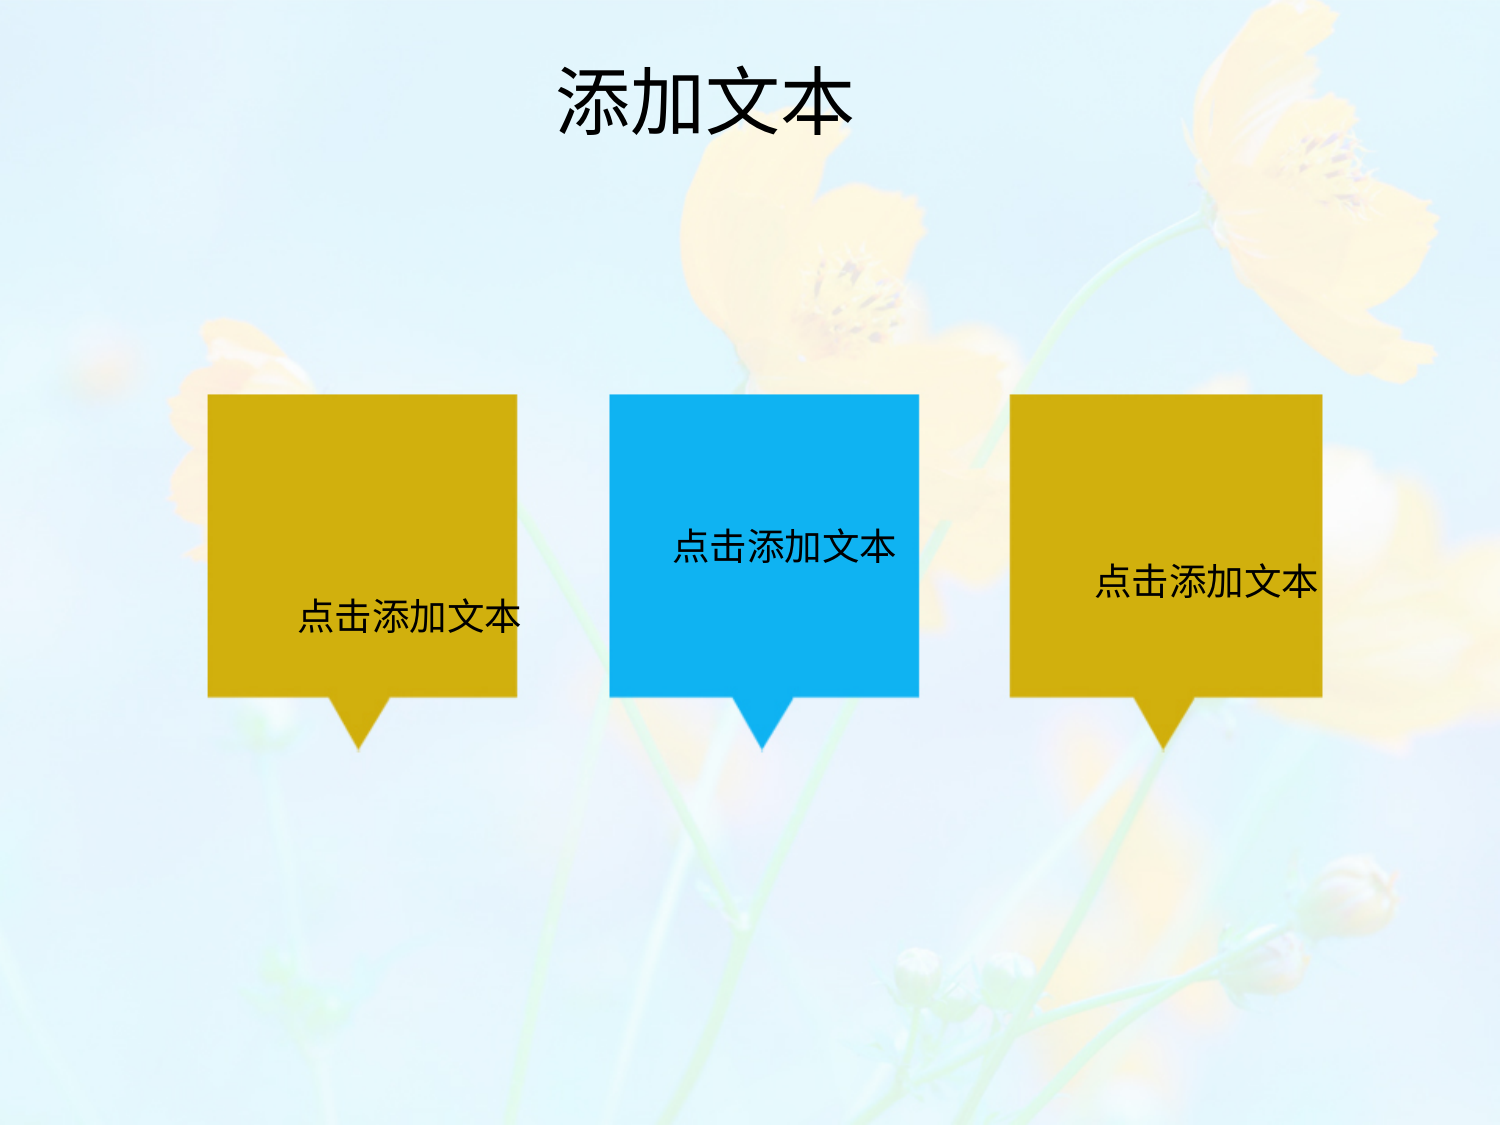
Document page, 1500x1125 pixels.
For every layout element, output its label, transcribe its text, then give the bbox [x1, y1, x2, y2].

text_box 点击添加文本 [657, 515, 913, 576]
text_box 点击添加文本 [1079, 550, 1335, 611]
text_box 添加文本 [540, 46, 871, 152]
text_box 点击添加文本 [282, 585, 538, 646]
picture [0, 0, 1500, 1125]
